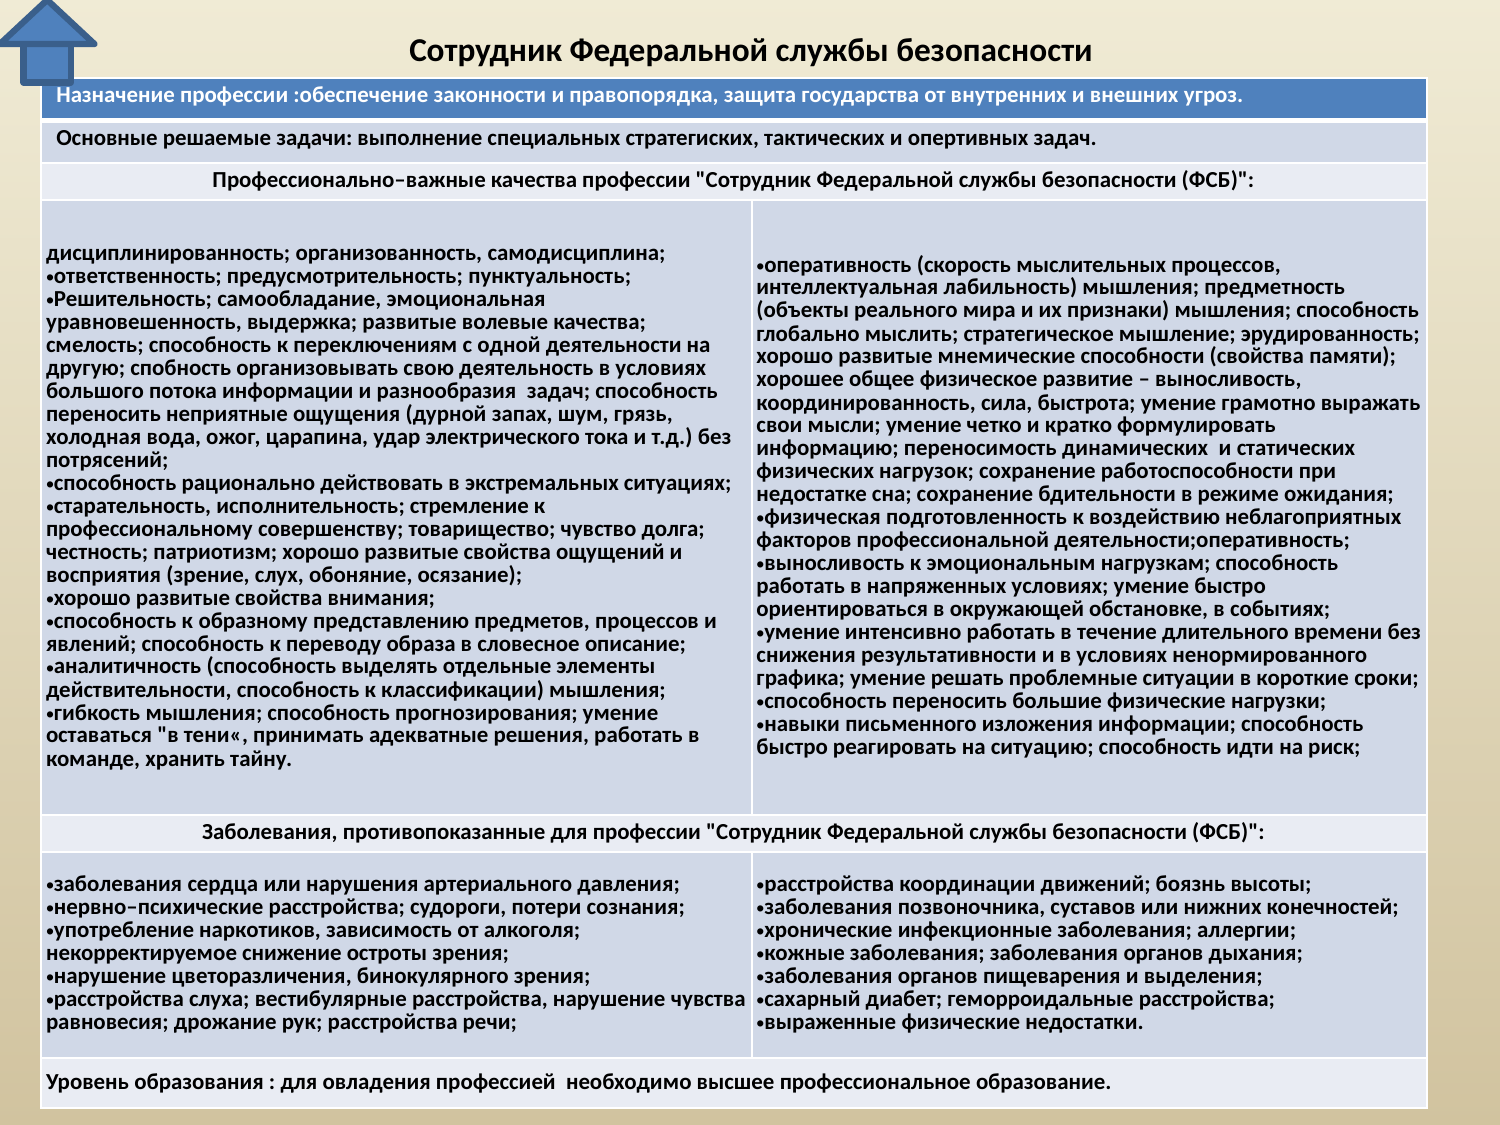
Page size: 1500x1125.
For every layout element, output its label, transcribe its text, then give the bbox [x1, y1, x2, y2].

table_cell расстройства координации движений; боязнь высоты; заболевания позвоночника, суставов или нижних конечностей; хронические инфекционные заболевания; аллергии; кожные заболевания; заболевания органов дыхания; заболевания органов пищеварения и выделения; сахарный диабет; геморроидальные расстройства; выраженные физические недостатки. [753, 853, 1426, 1057]
table_cell Заболевания, противопоказанные для профессии "Сотрудник Федеральной службы безопасности (ФСБ)": [42, 816, 1426, 851]
table_cell заболевания сердца или нарушения артериального давления; нервно–психические расстройства; судороги, потери сознания; употребление наркотиков, зависимость от алкоголя; некорректируемое снижение остроты зрения; нарушение цветоразличения, бинокулярного зрения; расстройства слуха; вестибулярные расстройства, нарушение чувства равновесия; дрожание рук; расстройства речи; [42, 853, 751, 1057]
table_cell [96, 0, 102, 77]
table_cell Профессионально–важные качества профессии "Сотрудник Федеральной службы безопасности (ФСБ)": [42, 164, 1426, 199]
table_cell оперативность (скорость мыслительных процессов, интеллектуальная лабильность) мышления; предметность (объекты реального мира и их признаки) мышления; способность глобально мыслить; стратегическое мышление; эрудированность; хорошо развитые мнемические способности (свойства памяти); хорошее общее физическое развитие – выносливость, координированность, сила, быстрота; умение грамотно выражать свои мысли; умение четко и кратко формулировать информацию; переносимость динамических и статических физических нагрузок; сохранение работоспособности при недостатке сна; сохранение бдительности в режиме ожидания; физическая подготовленность к воздействию неблагоприятных факторов профессиональной деятельности;оперативность; выносливость к эмоциональным нагрузкам; способность работать в напряженных условиях; умение быстро ориентироваться в окружающей обстановке, в событиях; умение интенсивно работать в течение длительного времени без снижения результативности и в условиях ненормированного графика; умение решать проблемные ситуации в короткие сроки; способность переносить большие физические нагрузки; навыки письменного изложения информации; способность быстро реагировать на ситуацию; способность идти на риск; [753, 201, 1426, 814]
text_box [1, 1, 93, 81]
table_cell [42, 79, 100, 90]
table_cell Уровень образования : для овладения профессией необходимо высшее профессиональное образование. [42, 1059, 1426, 1107]
title Сотрудник Федеральной службы безопасности [103, 0, 1427, 77]
table_header Назначение профессии :обеспечение законности и правопорядка, защита государства от внутренних и внешних угроз. [42, 79, 1426, 118]
table_cell дисциплинированность; организованность, самодисциплина; ответственность; предусмотрительность; пунктуальность; Решительность; самообладание, эмоциональная уравновешенность, выдержка; развитые волевые качества; смелость; способность к переключениям с одной деятельности на другую; спобность организовывать свою деятельность в условиях большого потока информации и разнообразия задач; способность переносить неприятные ощущения (дурной запах, шум, грязь, холодная вода, ожог, царапина, удар электрического тока и т.д.) без потрясений; способность рационально действовать в экстремальных ситуациях; старательность, исполнительность; стремление к профессиональному совершенству; товарищество; чувство долга; честность; патриотизм; хорошо развитые свойства ощущений и восприятия (зрение, слух, обоняние, осязание); хорошо развитые свойства внимания; способность к образному представлению предметов, процессов и явлений; способность к переводу образа в словесное описание; аналитичность (способность выделять отдельные элементы действительности, способность к классификации) мышления; гибкость мышления; способность прогнозирования; умение оставаться "в тени«, принимать адекватные решения, работать в команде, хранить тайну. [42, 201, 751, 814]
table_cell Основные решаемые задачи: выполнение специальных стратегиских, тактических и опертивных задач. [42, 123, 1426, 162]
